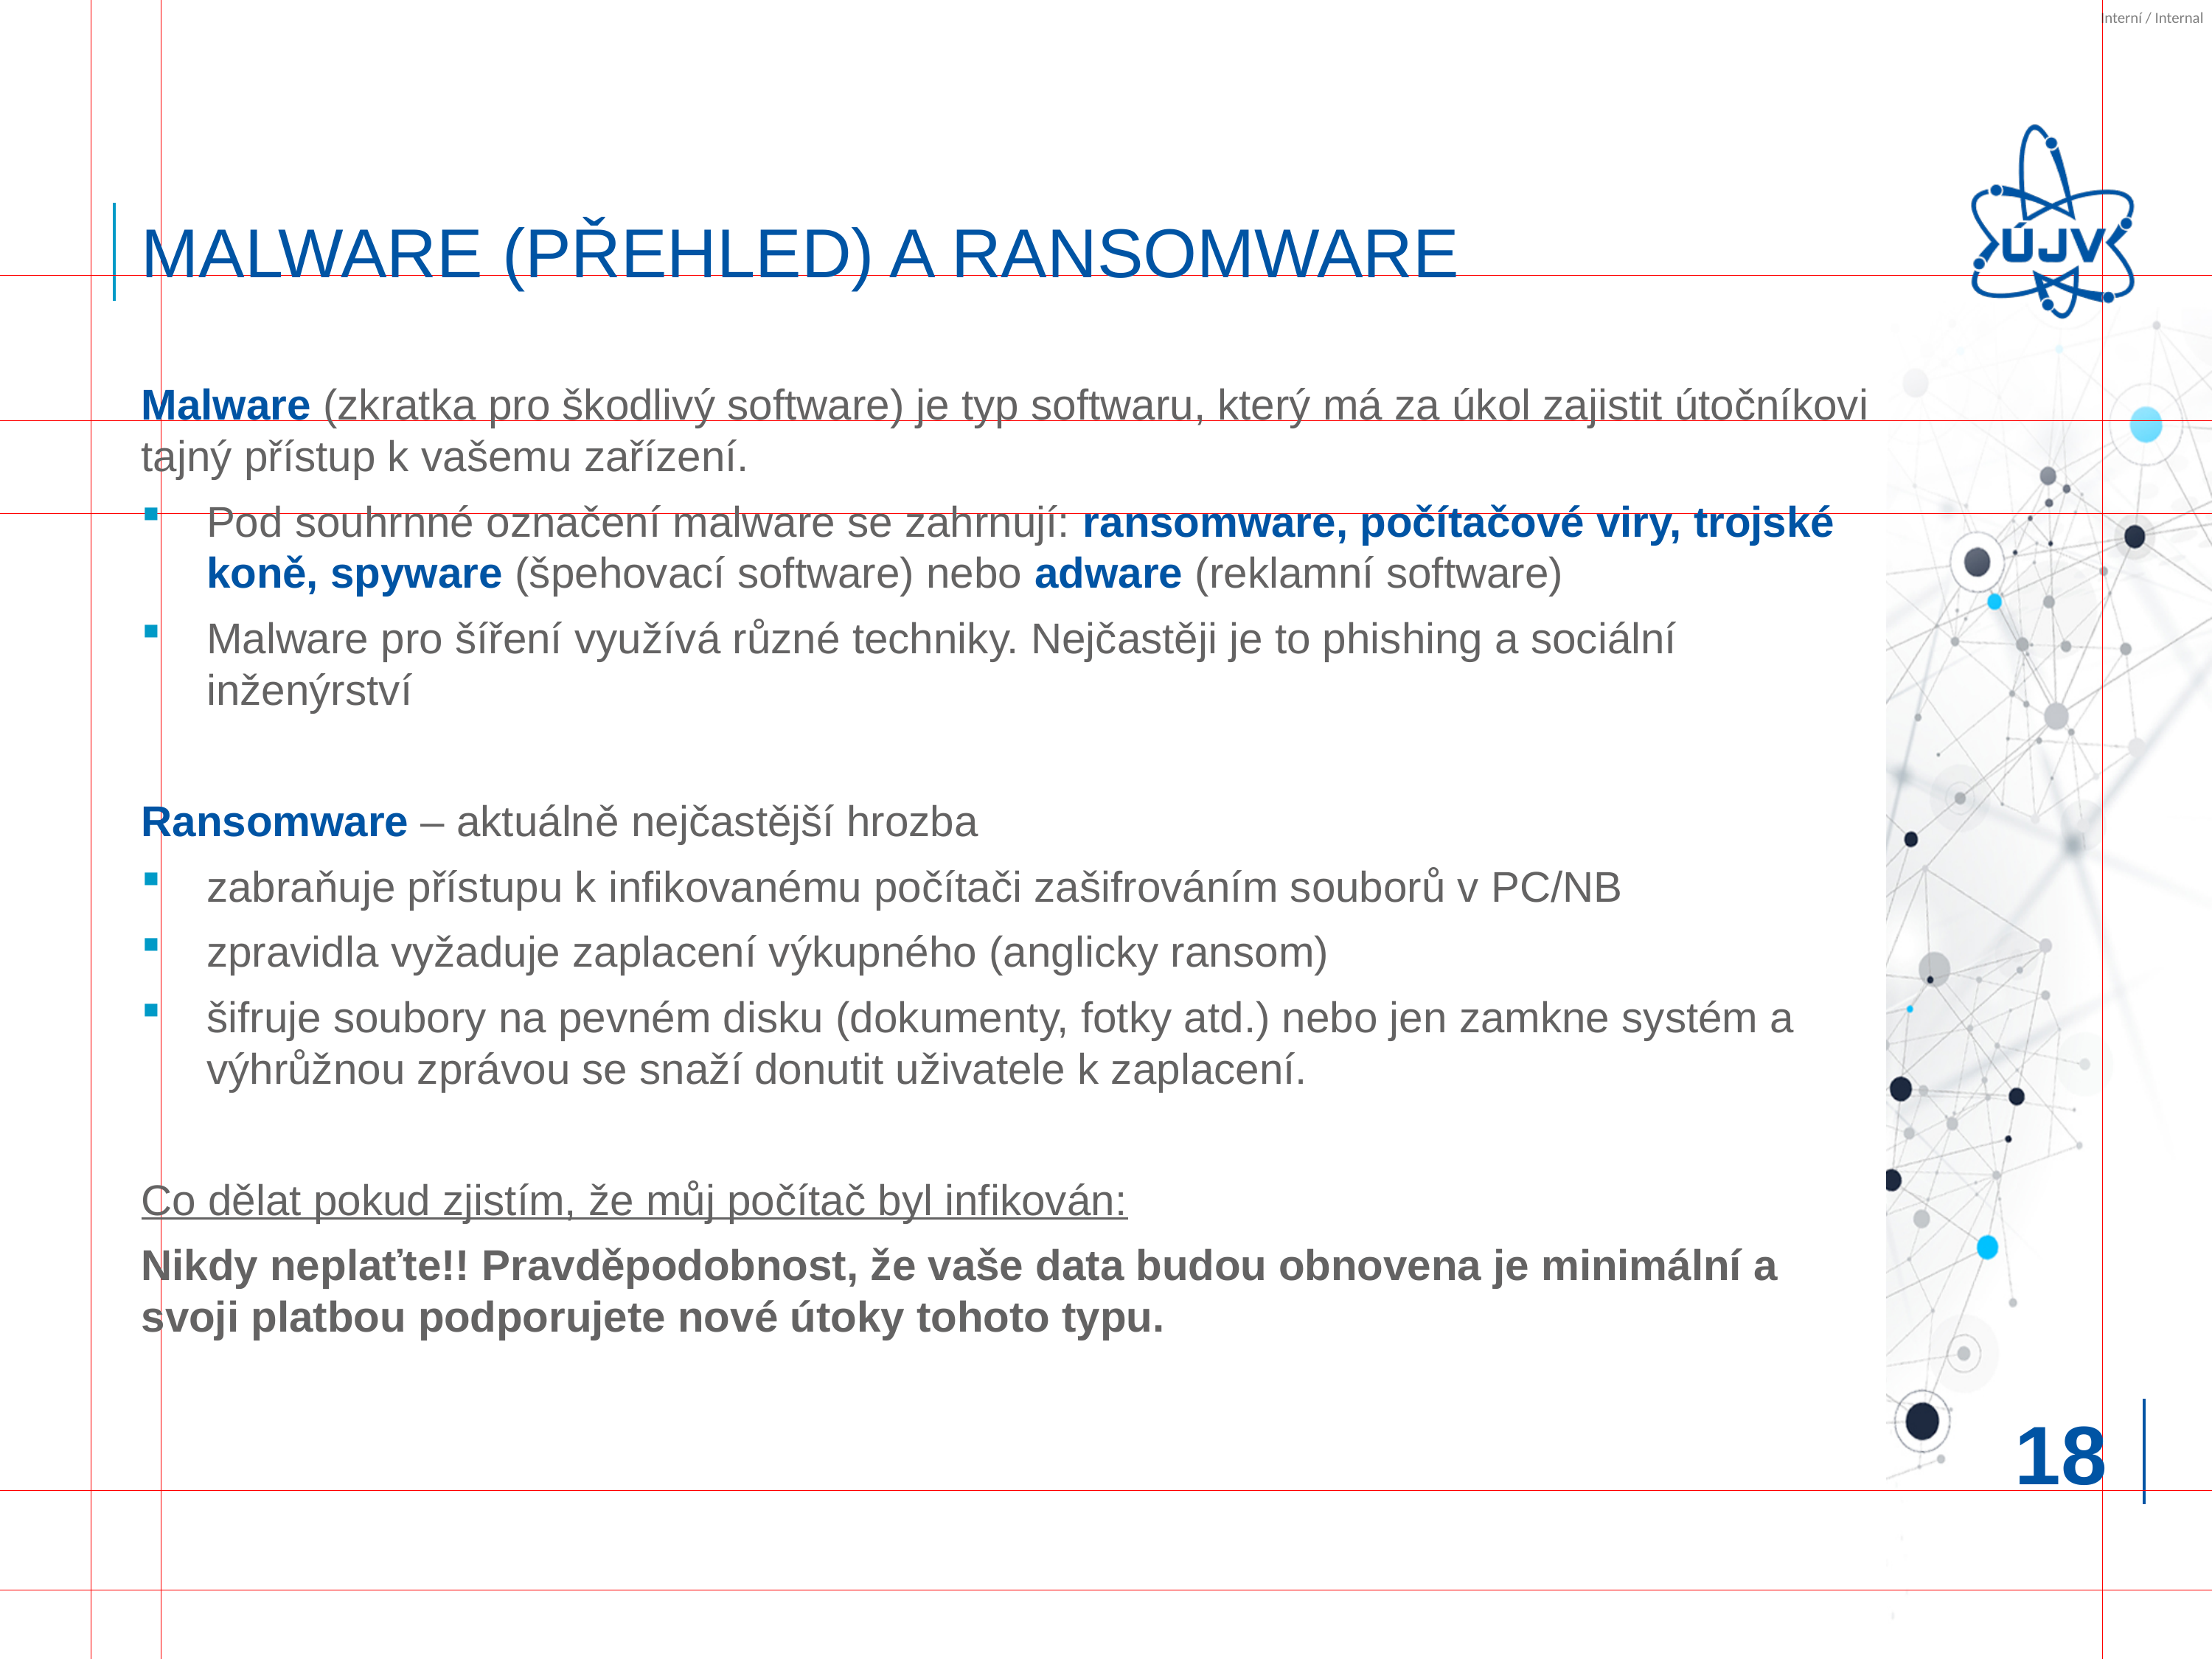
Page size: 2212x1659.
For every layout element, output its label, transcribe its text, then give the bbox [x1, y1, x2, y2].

title Malware (přehled) a ransomware [141, 105, 1805, 311]
picture [2103, 514, 2212, 1490]
picture [1886, 1491, 2102, 1590]
picture [2103, 1491, 2212, 1590]
picture [1886, 1590, 2102, 1659]
picture [1886, 84, 2212, 420]
picture [1886, 421, 2102, 513]
picture [2103, 1590, 2212, 1659]
picture [2103, 421, 2212, 513]
picture [1886, 514, 2102, 1490]
slide_number 18 [1937, 1399, 2107, 1505]
list Malware (zkratka pro škodlivý software) je typ softwaru, který má za úkol zajistit útočníkovi tajný přístup k vašemu zařízení. Pod souhrnné označení malware se zahrnují: ransomware, počítačové viry, trojské koně, spyware (špehovací software) nebo adware (reklamní software) Malware pro šíření využívá různé techniky. Nejčastěji je to phishing a sociální inženýrství Ransomware – aktuálně nejčastější hrozba zabraňuje přístupu k infikovanému počítači zašifrováním souborů v PC/NB zpravidla vyžaduje zaplacení výkupného (anglicky ransom) šifruje soubory na pevném disku (dokumenty, fotky atd.) nebo jen zamkne systém a výhrůžnou zprávou se snaží donutit uživatele k zaplacení. Co dělat pokud zjistím, že můj počítač byl infikován: Nikdy neplaťte!! Pravděpodobnost, že vaše data budou obnovena je minimální a svoji platbou podporujete nové útoky tohoto typu. [141, 376, 1880, 1509]
